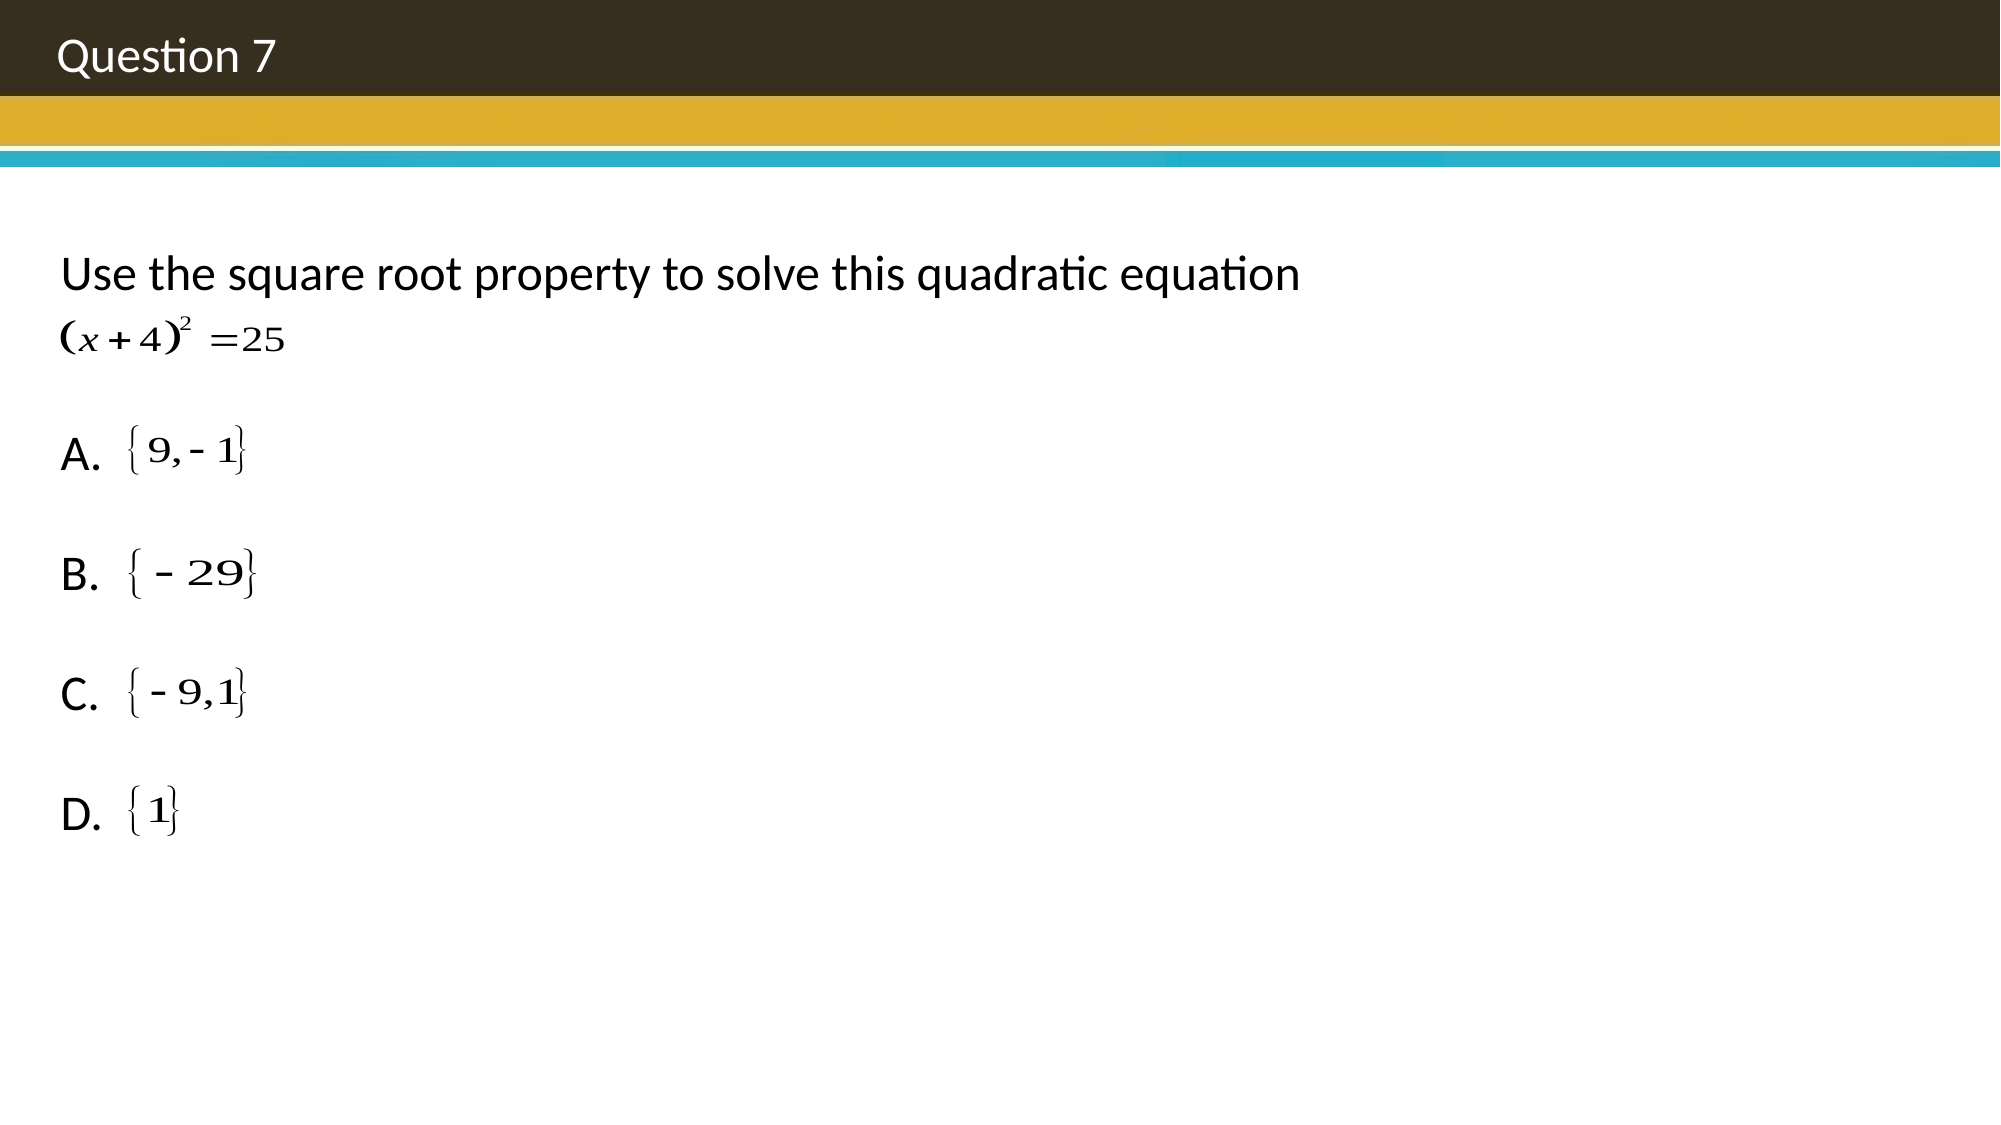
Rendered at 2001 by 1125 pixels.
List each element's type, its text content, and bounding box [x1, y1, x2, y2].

picture [122, 545, 279, 608]
text_box Question 7 [41, 14, 293, 90]
picture [122, 422, 264, 484]
picture [122, 664, 266, 727]
picture [0, 0, 2000, 167]
picture [53, 307, 294, 373]
text_box Use the square root property to solve this quadratic equation A. B. C. D. [45, 233, 1776, 1029]
picture [122, 782, 198, 845]
